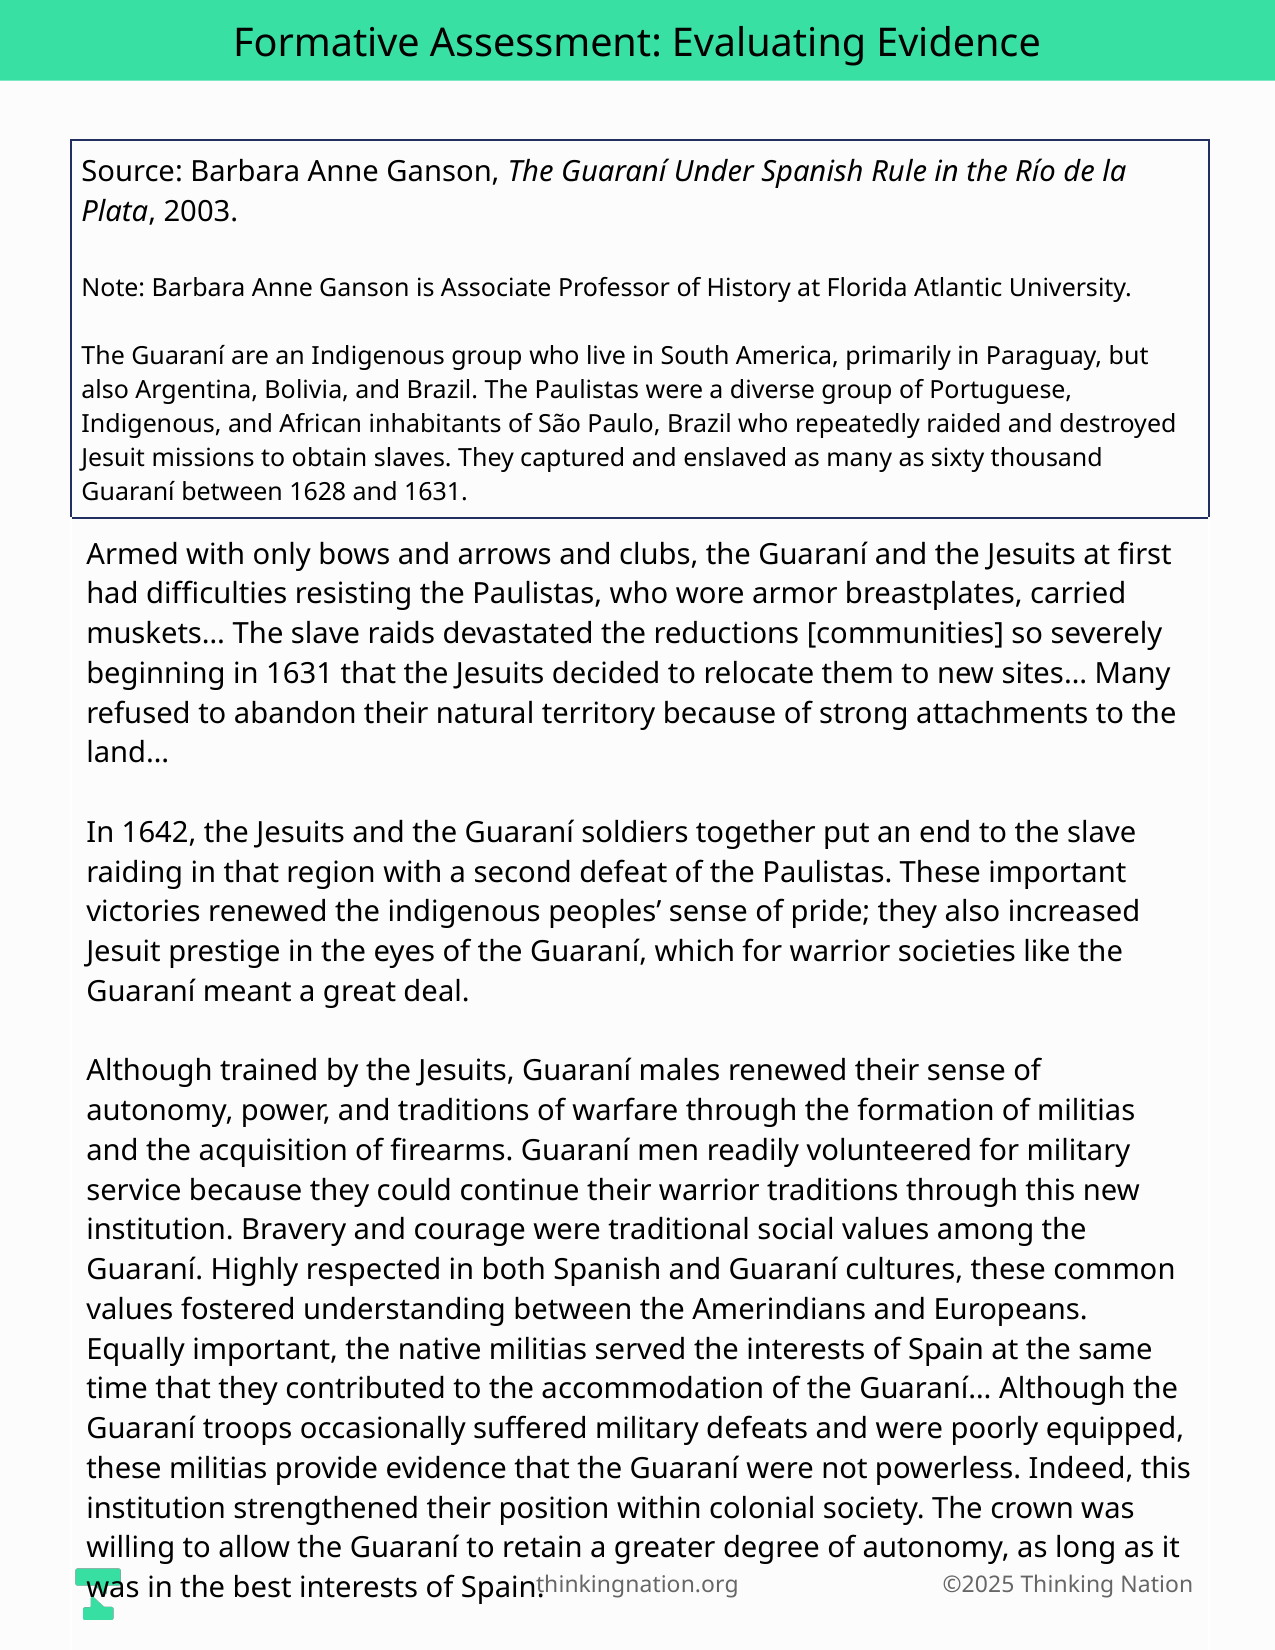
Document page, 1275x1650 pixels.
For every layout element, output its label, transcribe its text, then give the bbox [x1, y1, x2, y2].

table_header Source: Barbara Anne Ganson, The Guaraní Under Spanish Rule in the Río de la Plata, 2003. Note: Barbara Anne Ganson is Associate Professor of History at Florida Atlantic University. The Guaraní are an Indigenous group who live in South America, primarily in Paraguay, but also Argentina, Bolivia, and Brazil. The Paulistas were a diverse group of Portuguese, Indigenous, and African inhabitants of São Paulo, Brazil who repeatedly raided and destroyed Jesuit missions to obtain slaves. They captured and enslaved as many as sixty thousand Guaraní between 1628 and 1631. [72, 141, 1208, 517]
picture [62, 1558, 134, 1630]
text_box Formative Assessment: Evaluating Evidence [0, 0, 1275, 81]
table_cell Armed with only bows and arrows and clubs, the Guaraní and the Jesuits at first had difficulties resisting the Paulistas, who wore armor breastplates, carried muskets… The slave raids devastated the reductions [communities] so severely beginning in 1631 that the Jesuits decided to relocate them to new sites… Many refused to abandon their natural territory because of strong attachments to the land… In 1642, the Jesuits and the Guaraní soldiers together put an end to the slave raiding in that region with a second defeat of the Paulistas. These important victories renewed the indigenous peoples’ sense of pride; they also increased Jesuit prestige in the eyes of the Guaraní, which for warrior societies like the Guaraní meant a great deal. Although trained by the Jesuits, Guaraní males renewed their sense of autonomy, power, and traditions of warfare through the formation of militias and the acquisition of firearms. Guaraní men readily volunteered for military service because they could continue their warrior traditions through this new institution. Bravery and courage were traditional social values among the Guaraní. Highly respected in both Spanish and Guaraní cultures, these common values fostered understanding between the Amerindians and Europeans. Equally important, the native militias served the interests of Spain at the same time that they contributed to the accommodation of the Guaraní… Although the Guaraní troops occasionally suffered military defeats and were poorly equipped, these militias provide evidence that the Guaraní were not powerless. Indeed, this institution strengthened their position within colonial society. The crown was willing to allow the Guaraní to retain a greater degree of autonomy, as long as it was in the best interests of Spain. The formation of Guaraní militias trained by Catholic priests was a distinguishing feature of these missions… Each mission had its own armory, where a portrait of the king of Spain was displayed as a reminder to the Guaraní to remain loyal. [72, 519, 1208, 1650]
